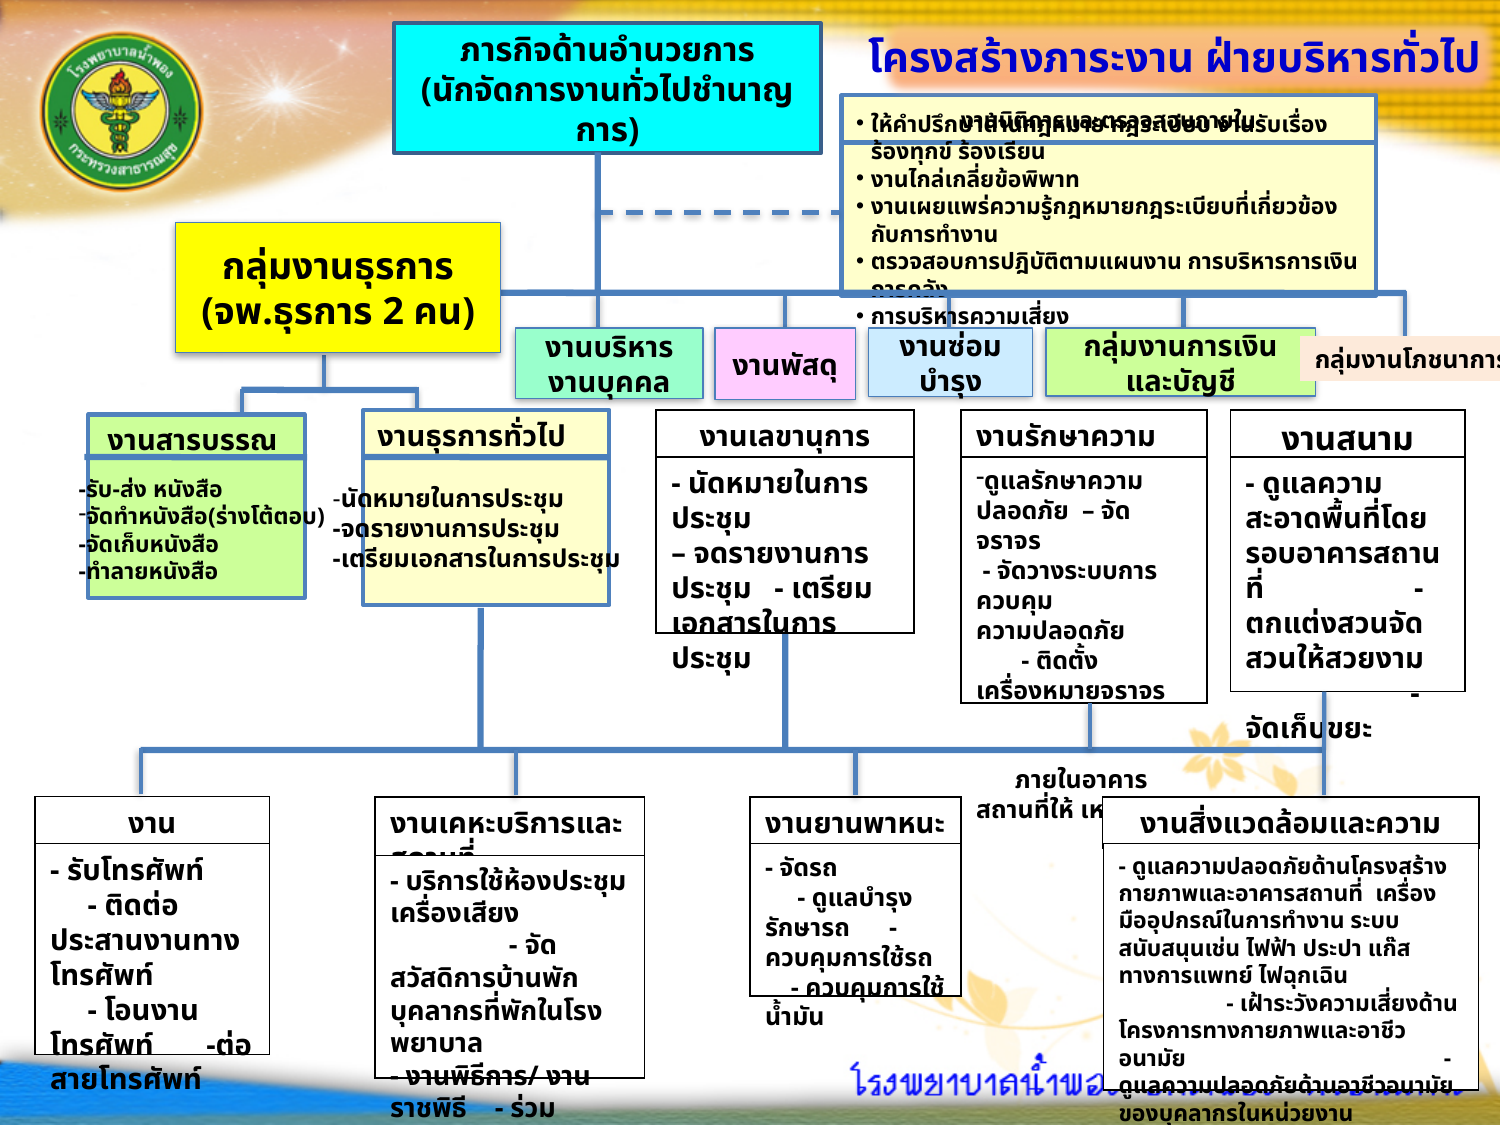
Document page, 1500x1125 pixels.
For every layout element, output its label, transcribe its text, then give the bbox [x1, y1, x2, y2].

text_box - บริการใช้ห้องประชุมเครื่องเสียง - จัดสวัสดิการบ้านพักบุคลากรที่พักในโรงพยาบาล - งานพิธีการ/ งานราชพิธี - ร่วมกิจกรรมวันสำคัญ [374, 855, 645, 1079]
text_box - รับโทรศัพท์ - ติดต่อประสานงานทางโทรศัพท์ - โอนงานโทรศัพท์ -ต่อสายโทรศัพท์ [35, 843, 270, 1055]
text_box งานธุรการทั่วไป [362, 410, 581, 445]
text_box งานสารบรรณ [92, 465, 301, 499]
text_box ดูแลรักษาความปลอดภัย – จัดจราจร - จัดวางระบบการควบคุม ความปลอดภัย - ติดตั้งเครื่องหมายจราจร ภายในอาคารสถานที่ให้ เหมาะสม [960, 457, 1207, 704]
text_box งานสารบรรณ [92, 413, 301, 454]
text_box [86, 412, 237, 453]
text_box งานยานพาหนะ [749, 796, 961, 843]
text_box กลุ่มงานการเงินและบัญชี [1045, 327, 1316, 397]
text_box [421, 408, 611, 445]
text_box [841, 95, 1377, 291]
text_box งานสิ่งแวดล้อมและความปลอดภัย [1102, 796, 1480, 849]
text_box งานบริหาร งานบุคคล [515, 327, 704, 399]
text_box กลุ่มงานโภชนาการ [1300, 336, 1500, 381]
text_box กลุ่มงานธุรการ (จพ.ธุรการ 2 คน) [175, 222, 501, 353]
picture [1186, 297, 1403, 336]
text_box งานพัสดุ [714, 327, 856, 400]
text_box งานรักษาความปลอดภัย [960, 410, 1207, 457]
text_box โครงสร้างภาระงาน ฝ่ายบริหารทั่วไป [853, 23, 1496, 89]
text_box งานซ่อมบำรุง [868, 327, 1033, 397]
text_box ภารกิจด้านอำนวยการ (นักจัดการงานทั่วไปชำนาญการ) [392, 21, 823, 155]
picture [0, 0, 1500, 1125]
picture [1378, 71, 1500, 336]
text_box งานประชาสัมพันธ์ [35, 796, 270, 843]
picture [601, 213, 839, 289]
text_box งานเลขานุการ [656, 410, 914, 457]
text_box -รับ-ส่ง หนังสือ จัดทำหนังสือ(ร่างโต้ตอบ) -จัดเก็บหนังสือ -ทำลายหนังสือ [63, 467, 340, 620]
text_box งานเคหะบริการและสถานที่ [374, 796, 645, 855]
text_box -นัดหมายในการประชุม -จดรายงานการประชุม -เตรียมเอกสารในการประชุม [318, 445, 636, 610]
text_box - ดูแลความปลอดภัยด้านโครงสร้างกายภาพและอาคารสถานที่ เครื่องมืออุปกรณ์ในการทำงาน ระบบสนับสนุนเช่น ไฟฟ้า ประปา แก๊สทางการแพทย์ ไฟฉุกเฉิน - เฝ้าระวังความเสี่ยงด้านโครงการทางกายภาพและอาชีวอนามัย - ดูแลความปลอดภัยด้านอาชีวอนามัยของบุคลากรในหน่วยงาน [1103, 843, 1479, 1090]
text_box - ดูแลความสะอาดพื้นที่โดยรอบอาคารสถานที่ - ตกแต่งสวนจัดสวนให้สวยงาม - จัดเก็บขยะ [1230, 457, 1465, 692]
text_box - นัดหมายในการประชุม – จดรายงานการประชุม - เตรียมเอกสารในการประชุม [656, 457, 914, 633]
text_box งานสนาม [1230, 410, 1465, 457]
text_box - จัดรถ - ดูแลบำรุงรักษารถ - ควบคุมการใช้รถ - ควบคุมการใช้น้ำมัน [749, 843, 961, 997]
text_box [247, 412, 307, 454]
